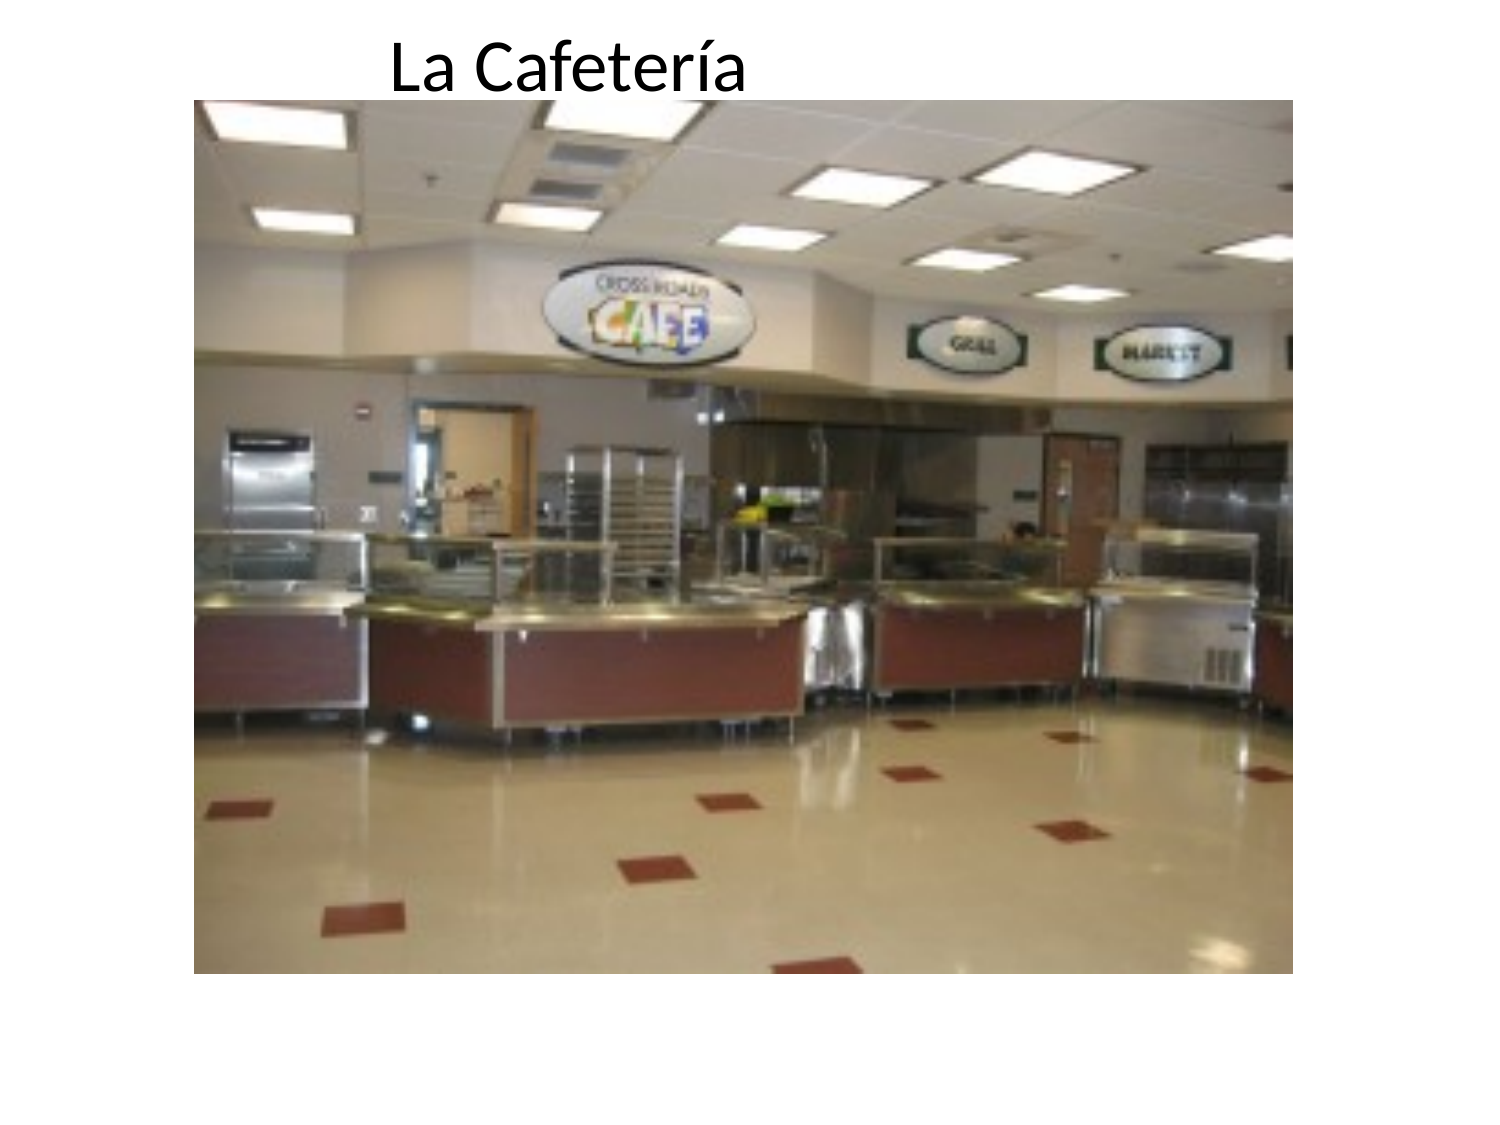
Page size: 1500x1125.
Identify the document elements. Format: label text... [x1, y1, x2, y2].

picture [193, 100, 1293, 974]
text_box La Cafetería [374, 9, 1125, 98]
